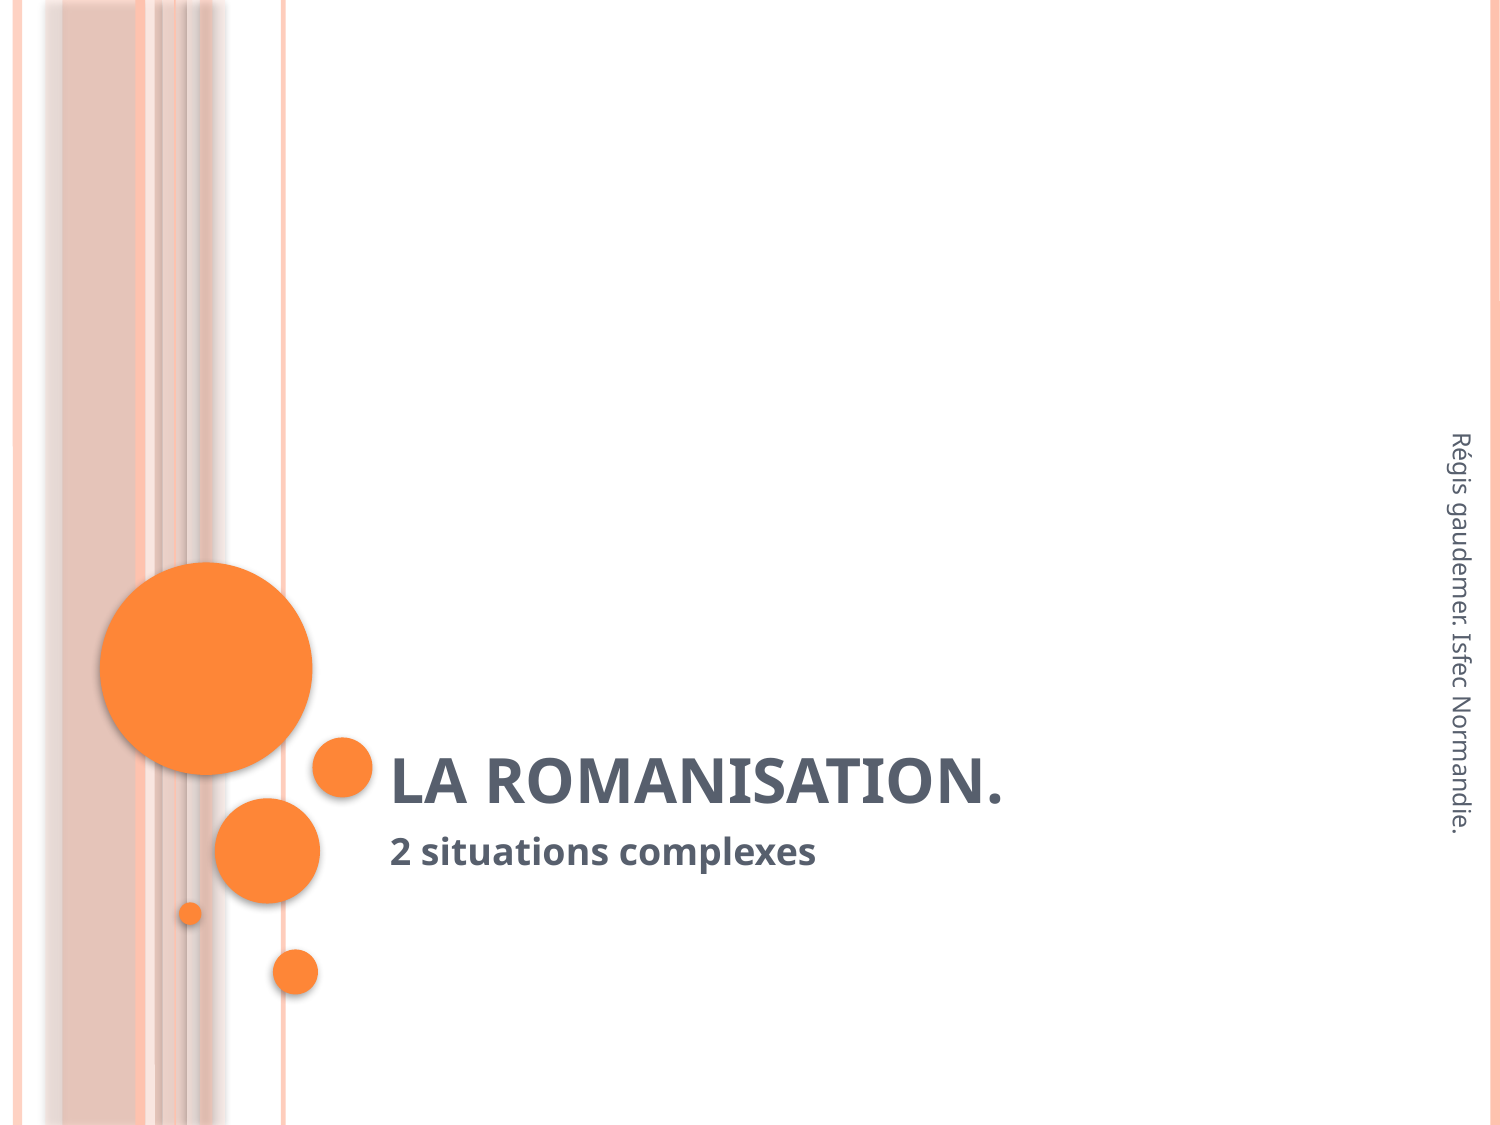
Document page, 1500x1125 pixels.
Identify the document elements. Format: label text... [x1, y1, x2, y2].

footer Régis gaudemer. Isfec Normandie. [1429, 417, 1493, 1018]
subtitle 2 situations complexes [375, 820, 1388, 1046]
title La romanisation. [375, 512, 1388, 820]
